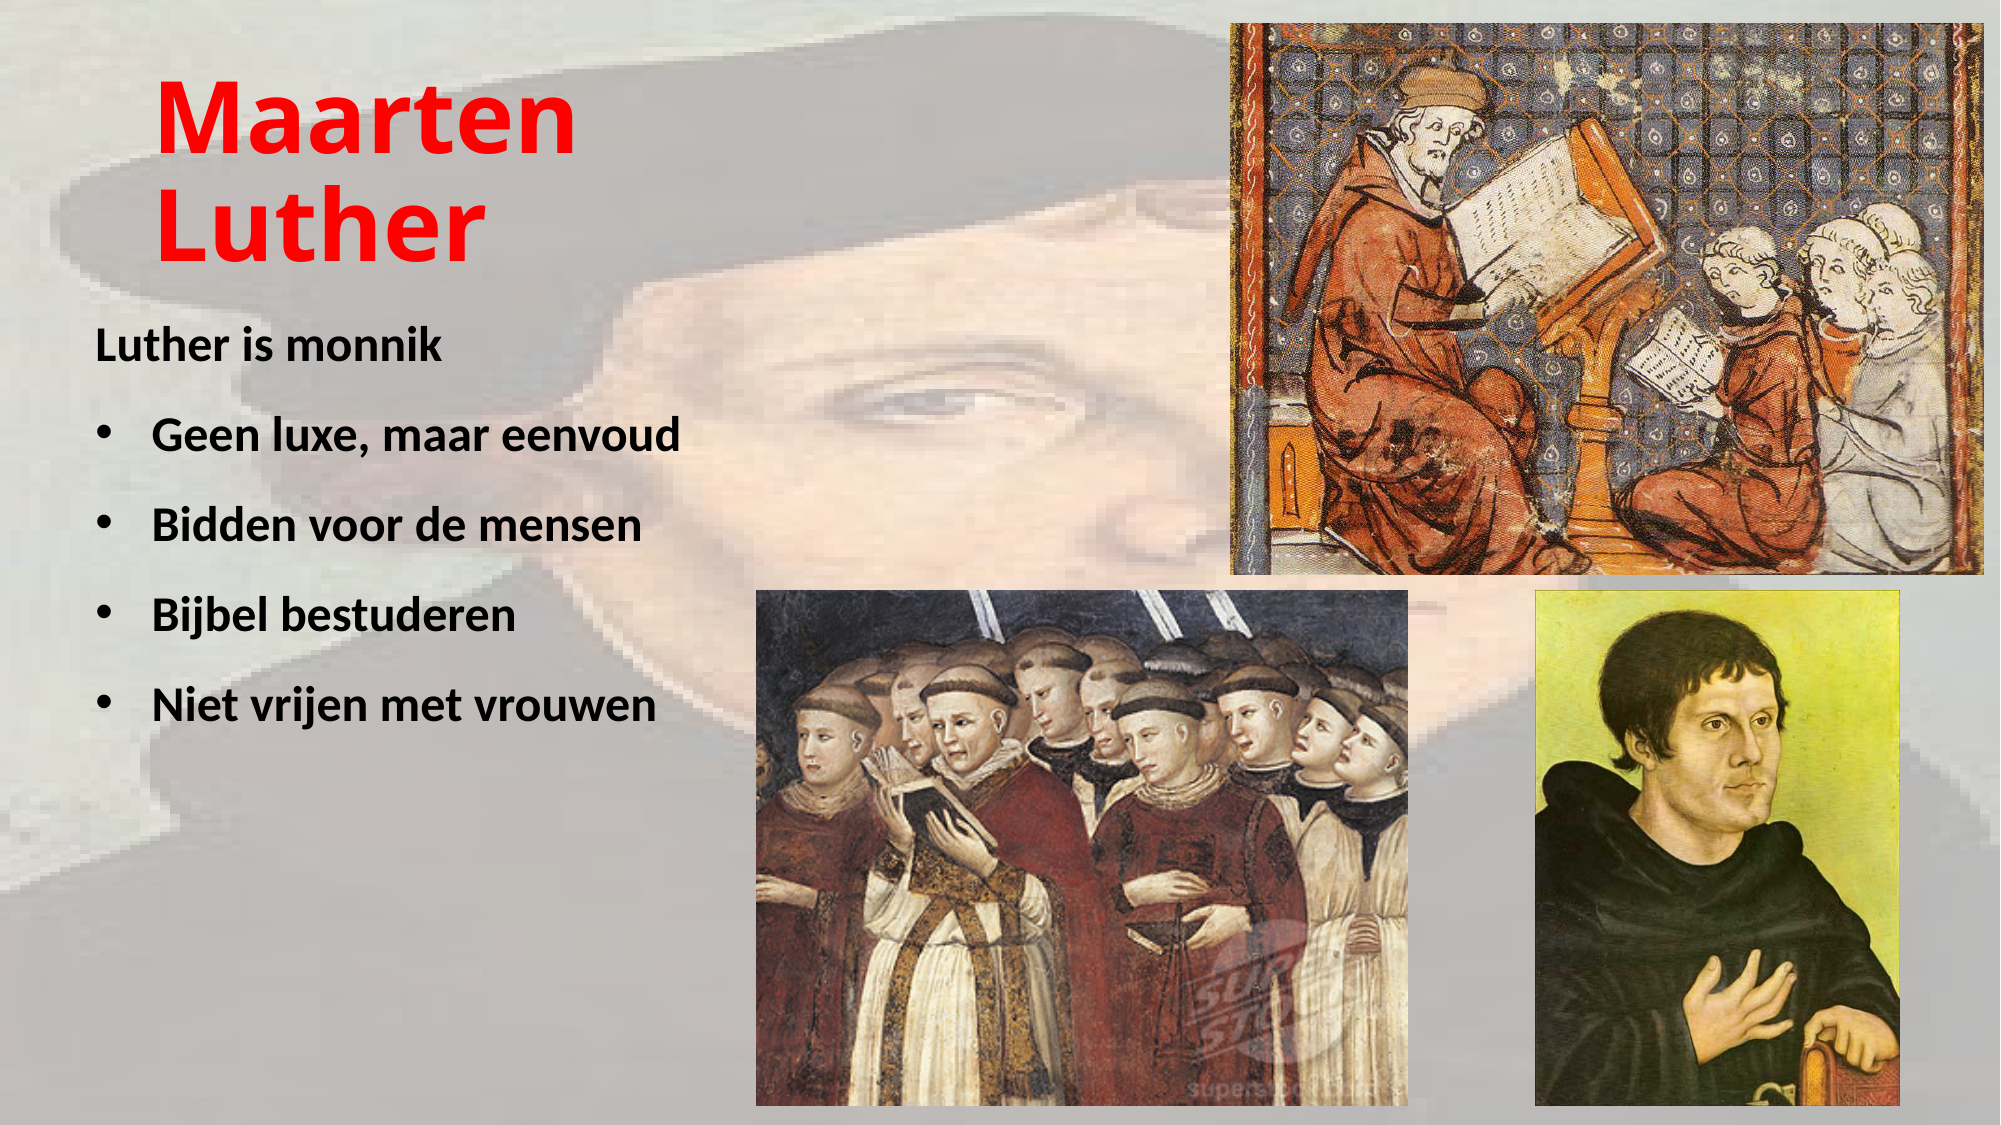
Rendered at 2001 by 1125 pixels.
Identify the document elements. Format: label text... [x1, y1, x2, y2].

picture [1230, 22, 1984, 575]
text_box Luther is monnik Geen luxe, maar eenvoud Bidden voor de mensen Bijbel bestuderen Niet vrijen met vrouwen [80, 273, 860, 739]
picture [1535, 590, 1900, 1106]
picture [756, 590, 1408, 1106]
text_box Maarten Luther [137, 59, 902, 278]
